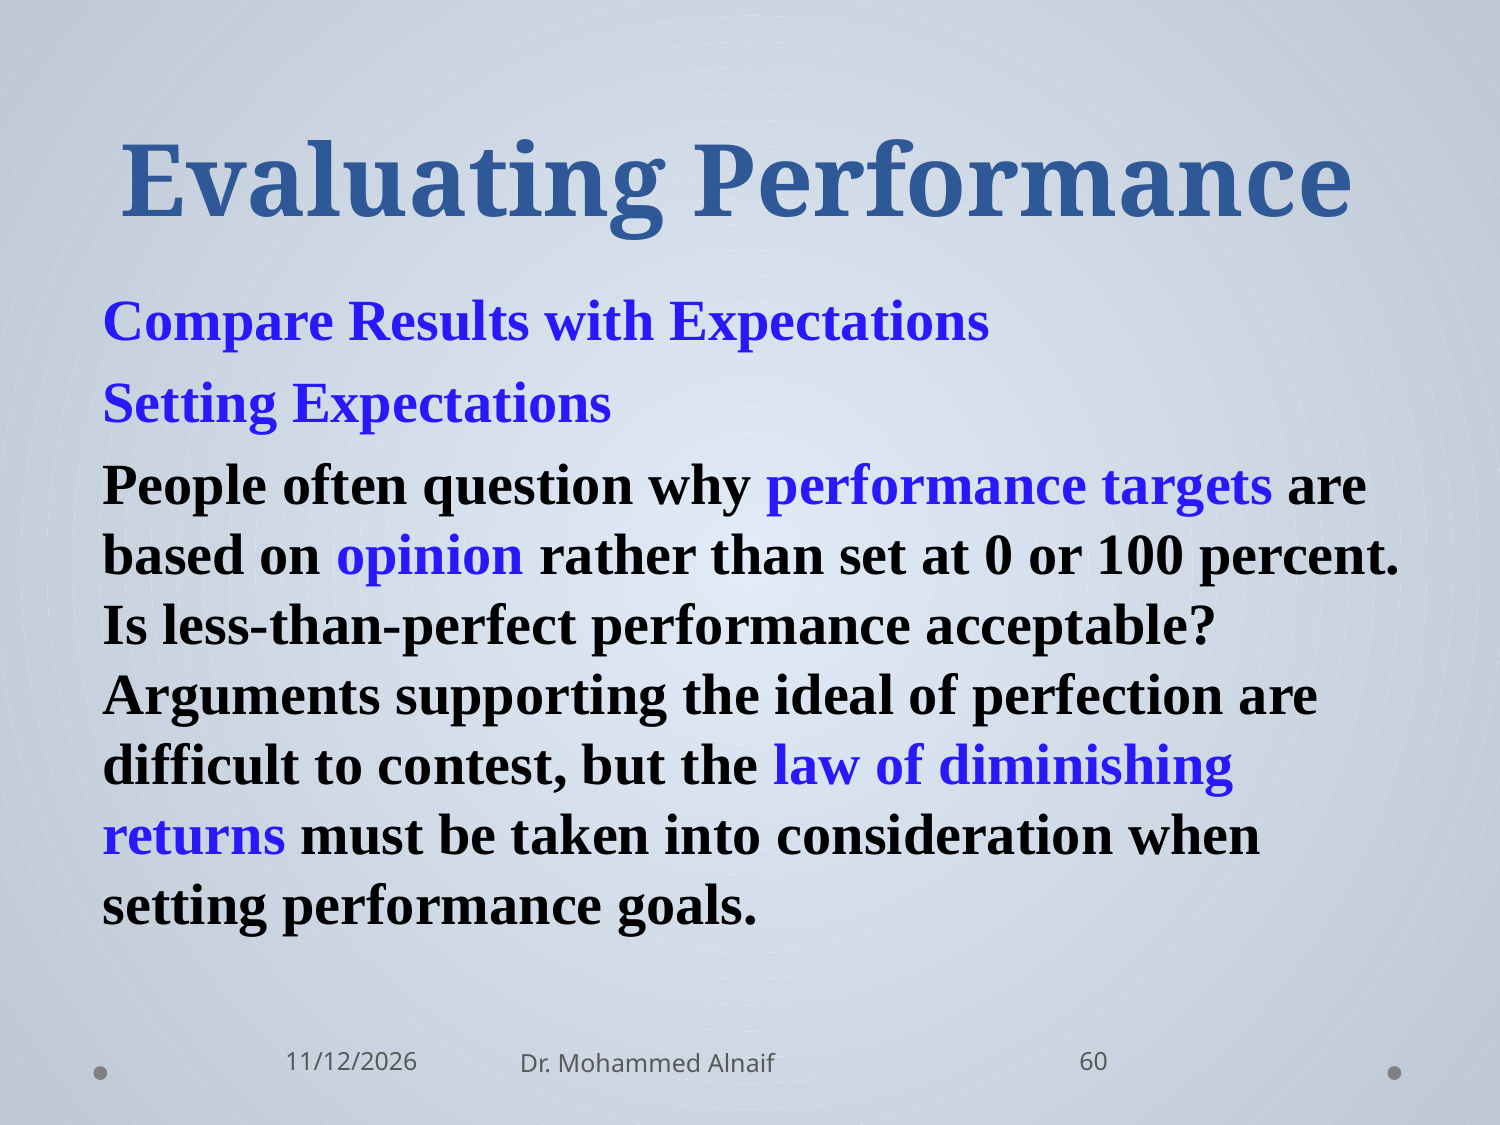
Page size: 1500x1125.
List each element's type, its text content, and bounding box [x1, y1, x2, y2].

footer Dr. Mohammed Alnaif [512, 1025, 988, 1100]
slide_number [75, 1025, 425, 1100]
subtitle Compare Results with Expectations Setting Expectations People often question why performance targets are based on opinion rather than set at 0 or 100 percent. Is less-than-perfect performance acceptable? Arguments supporting the ideal of perfection are difficult to contest, but the law of diminishing returns must be taken into consideration when setting performance goals. [87, 275, 1425, 1001]
title Evaluating Performance [100, 78, 1376, 244]
slide_number 60 [1074, 1025, 1425, 1100]
